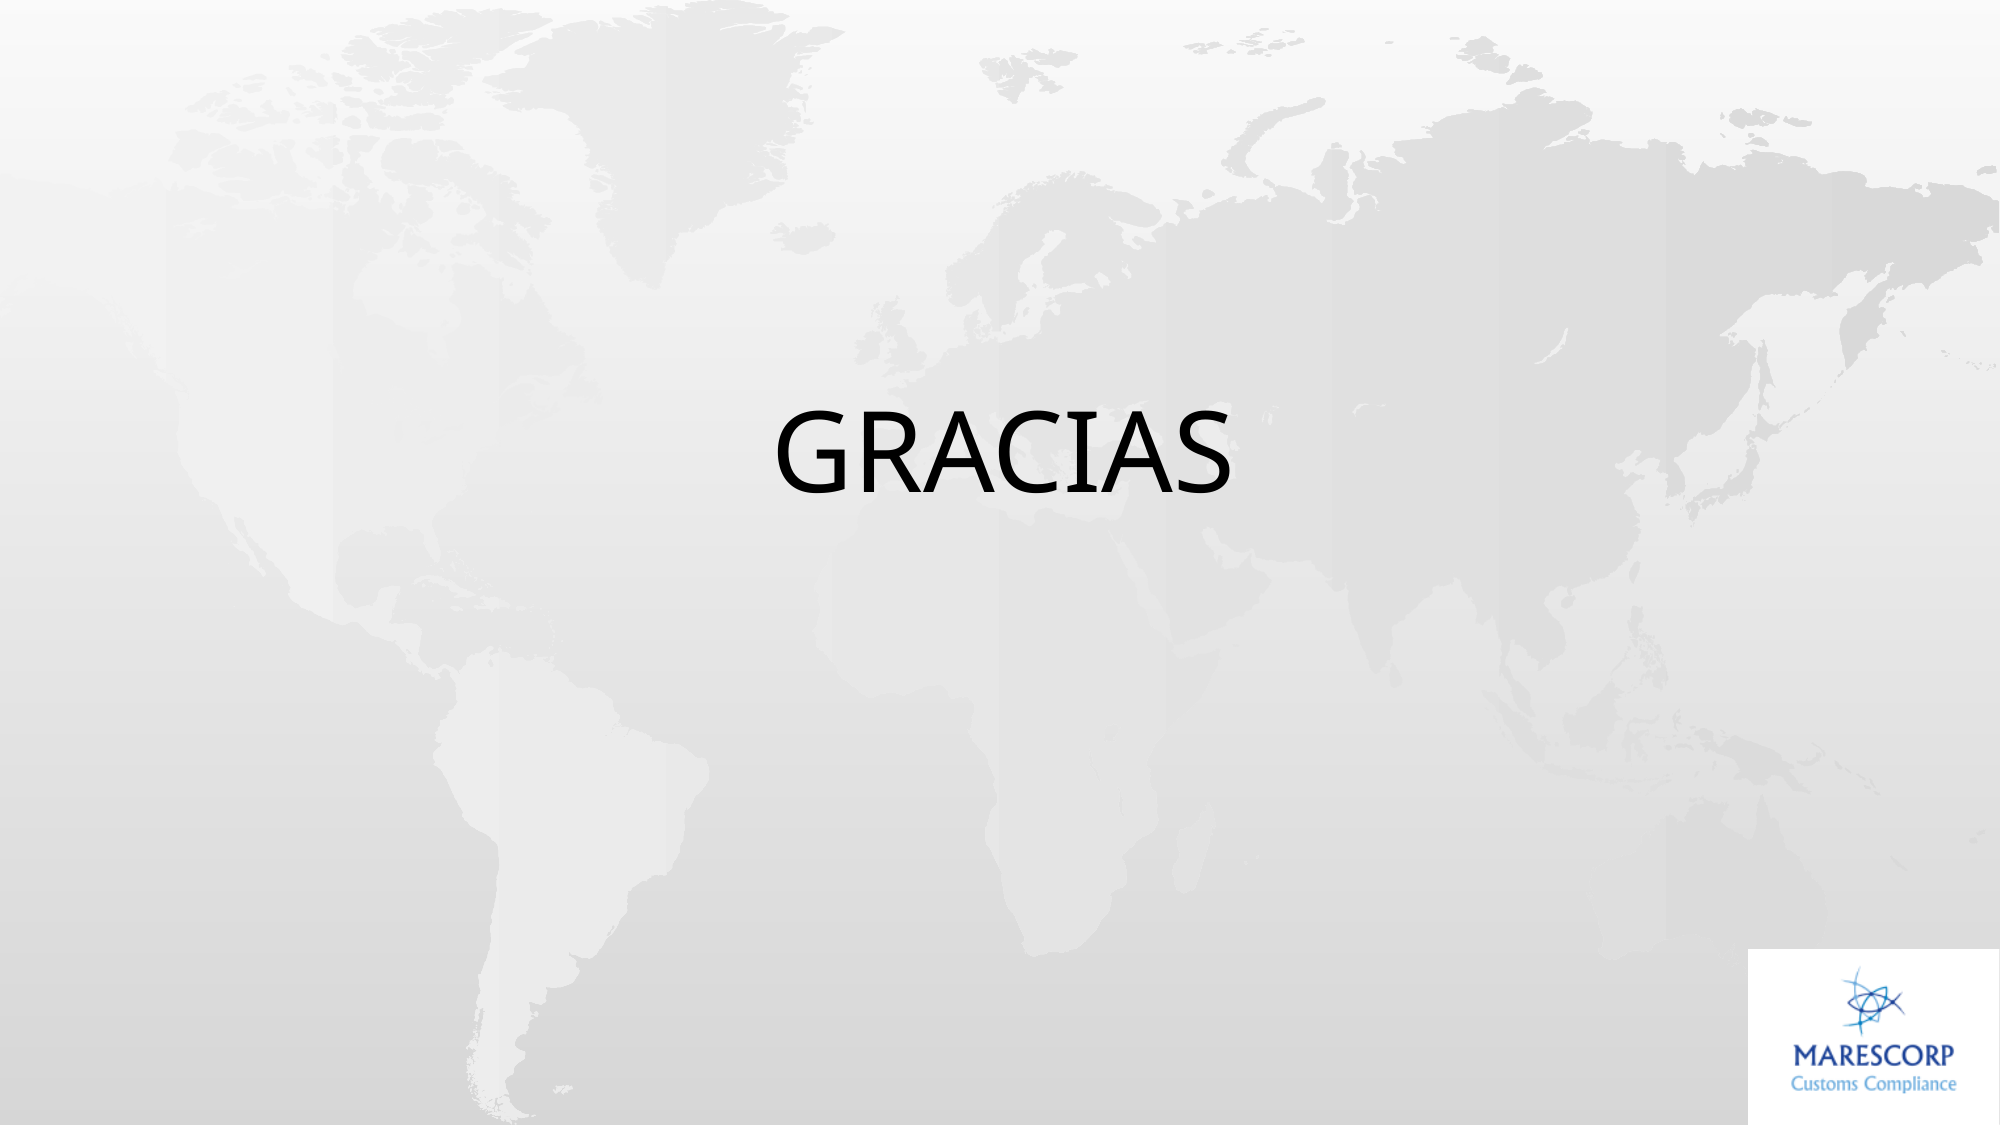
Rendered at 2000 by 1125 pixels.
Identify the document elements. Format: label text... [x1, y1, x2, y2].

picture [1748, 949, 2000, 1125]
list GRACIAS [199, 387, 1800, 563]
